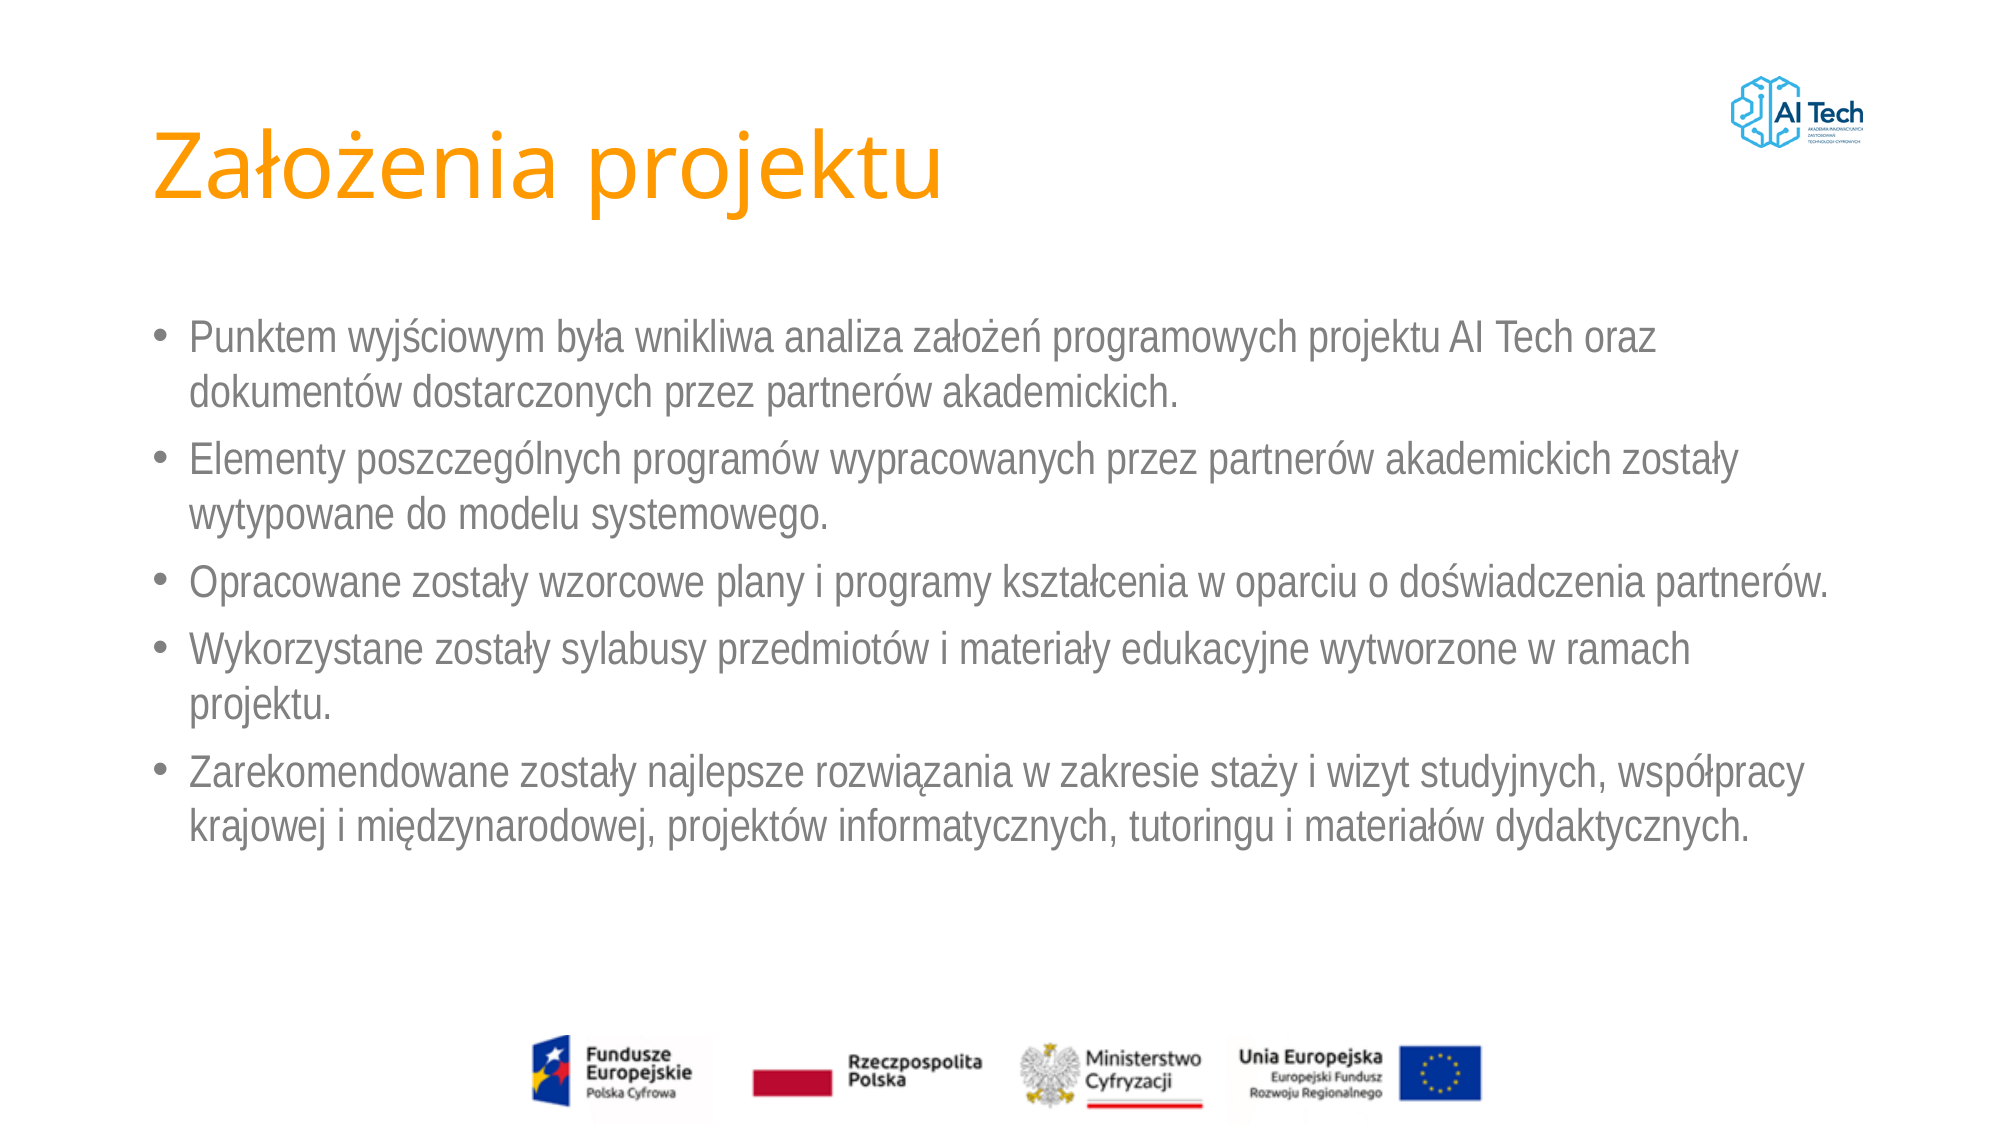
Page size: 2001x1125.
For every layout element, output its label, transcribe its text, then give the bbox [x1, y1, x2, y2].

picture [499, 1035, 1501, 1125]
title Założenia projektu [137, 59, 1863, 278]
list Punktem wyjściowym była wnikliwa analiza założeń programowych projektu AI Tech oraz dokumentów dostarczonych przez partnerów akademickich. Elementy poszczególnych programów wypracowanych przez partnerów akademickich zostały wytypowane do modelu systemowego. Opracowane zostały wzorcowe plany i programy kształcenia w oparciu o doświadczenia partnerów. Wykorzystane zostały sylabusy przedmiotów i materiały edukacyjne wytworzone w ramach projektu. Zarekomendowane zostały najlepsze rozwiązania w zakresie staży i wizyt studyjnych, współpracy krajowej i międzynarodowej, projektów informatycznych, tutoringu i materiałów dydaktycznych. [137, 299, 1863, 1013]
